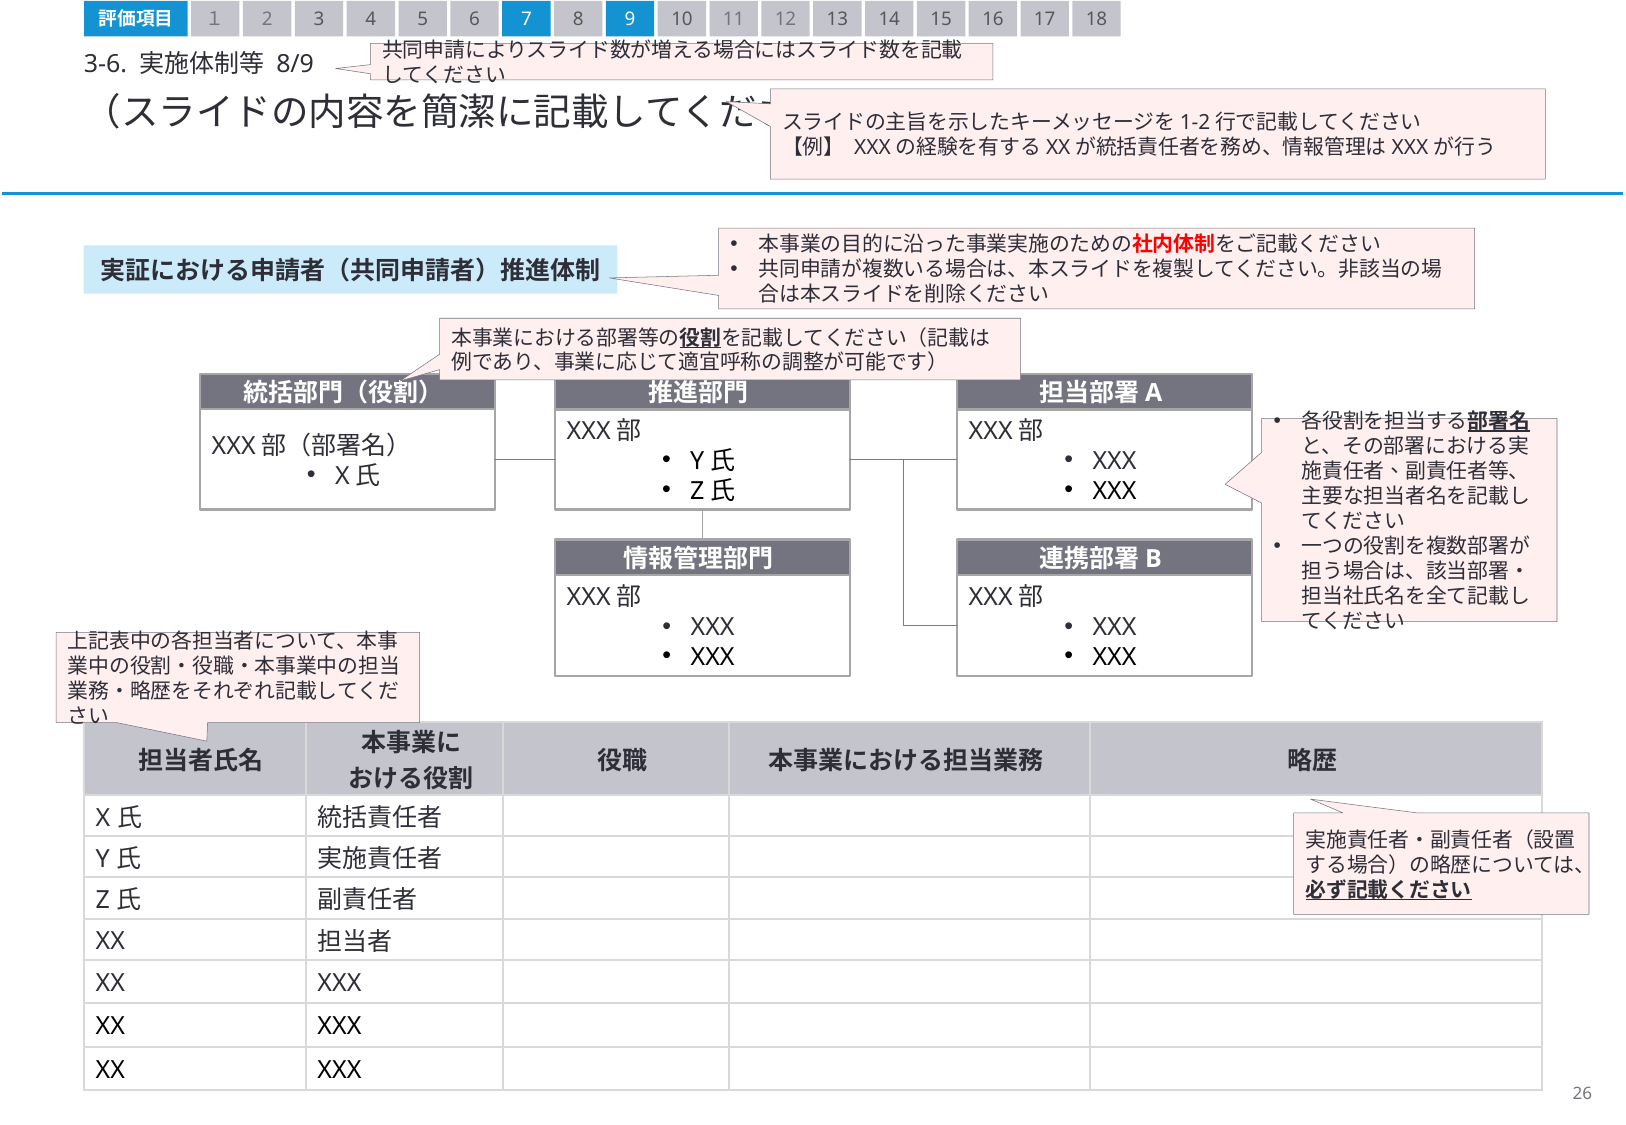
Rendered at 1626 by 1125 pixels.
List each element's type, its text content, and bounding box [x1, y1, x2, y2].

text_box スライドの主旨を示したキーメッセージを1-2行で記載してください 【例】 XXXの経験を有するXXが統括責任者を務め、情報管理はXXXが行う [725, 87, 1547, 180]
text_box XXX部 XXX XXX [554, 576, 851, 676]
table_cell Z氏 [85, 878, 305, 918]
table_cell X氏 [85, 796, 305, 835]
table_cell [1091, 837, 1292, 876]
table_cell [504, 1004, 728, 1046]
table_cell XX [85, 920, 305, 959]
list 3-6. 実施体制等 8/9 [84, 40, 1543, 82]
table_header 本事業における担当業務 [730, 723, 1089, 794]
text_box 本事業の目的に沿った事業実施のための社内体制をご記載ください 共同申請が複数いる場合は、本スライドを複製してください。非該当の場合は本スライドを削除ください [608, 227, 1476, 310]
text_box XXX部 Y氏 Z氏 [554, 410, 851, 510]
text_box 情報管理部門 [554, 539, 849, 576]
table_header 役職 [504, 723, 728, 794]
text_box XXX部（部署名） X氏 [199, 408, 496, 510]
text_box 実施責任者・副責任者（設置する場合）の略歴については、必ず記載ください [1292, 798, 1590, 916]
text_box 各役割を担当する部署名と、その部署における実施責任者、副責任者等、主要な担当者名を記載してください 一つの役割を複数部署が担う場合は、該当部署・担当社氏名を全て記載してください [1224, 417, 1558, 623]
table_cell [730, 837, 1089, 876]
table_cell XX [85, 961, 305, 1002]
table_cell XX [85, 1004, 305, 1046]
table_cell [1091, 920, 1541, 959]
text_box XXX部 XXX XXX [956, 576, 1253, 676]
table_cell [730, 878, 1089, 918]
table_cell [1091, 1004, 1541, 1046]
table_cell 統括責任者 [307, 796, 502, 835]
table_cell [504, 837, 728, 876]
table_cell 実施責任者 [307, 837, 502, 876]
table_cell [730, 796, 1089, 835]
text_box 上記表中の各担当者について、本事業中の役割・役職・本事業中の担当業務・略歴をそれぞれ記載してください [55, 631, 421, 743]
table_cell [1091, 1048, 1541, 1089]
text_box 本事業における部署等の役割を記載してください（記載は例であり、事業に応じて適宜呼称の調整が可能です） [399, 317, 1022, 382]
text_box 統括部門（役割） [199, 373, 496, 408]
table_cell Y氏 [85, 837, 305, 876]
table_cell [730, 1004, 1089, 1046]
table_header 担当者氏名 [85, 724, 305, 794]
table_cell [504, 1048, 728, 1089]
table_cell [1091, 961, 1541, 1002]
list （スライドの内容を簡潔に記載してください） [84, 83, 1543, 183]
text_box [83, 0, 1122, 37]
text_box 推進部門 [554, 381, 851, 410]
table_header 略歴 [1091, 723, 1541, 794]
table_cell [504, 878, 728, 918]
text_box 共同申請によりスライド数が増える場合にはスライド数を記載してください [334, 42, 994, 81]
table_cell [730, 961, 1089, 1002]
table_cell XX [85, 1048, 305, 1089]
table_cell XXX [307, 1048, 502, 1089]
table_cell [1091, 796, 1541, 835]
table_cell [1091, 878, 1541, 918]
text_box XXX部 XXX XXX [956, 410, 1253, 510]
table_cell 担当者 [307, 920, 502, 959]
table_cell 副責任者 [307, 878, 502, 918]
table_cell [504, 796, 728, 835]
table_cell XXX [307, 1004, 502, 1046]
table_cell [504, 961, 728, 1002]
table_cell [504, 920, 728, 959]
text_box 担当部署A [956, 373, 1253, 410]
table_header 本事業に おける役割 [307, 723, 502, 794]
table_cell [730, 1048, 1089, 1089]
table_cell XXX [307, 961, 502, 1002]
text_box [849, 460, 958, 626]
table_cell [730, 920, 1089, 959]
text_box 連携部署B [958, 539, 1253, 576]
text_box 実証における申請者（共同申請者）推進体制 [83, 244, 618, 295]
